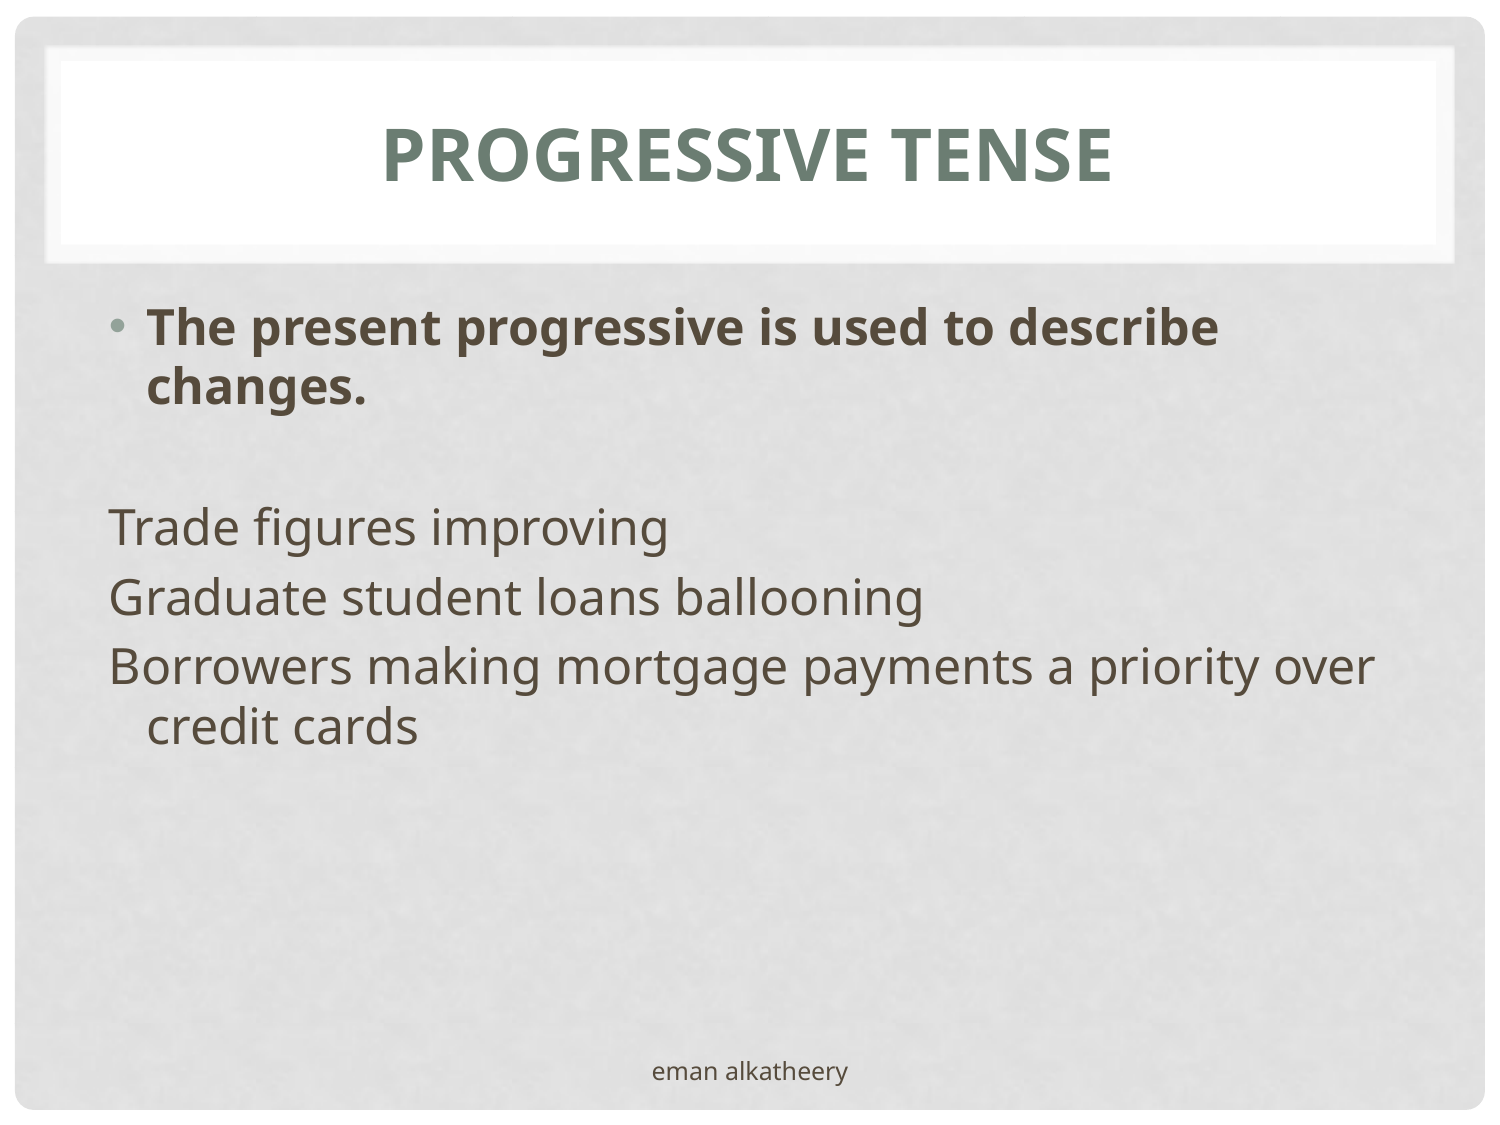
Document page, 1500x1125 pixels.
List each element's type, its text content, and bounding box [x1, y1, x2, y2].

title Progressive tense [69, 66, 1425, 238]
footer eman alkatheery [512, 1042, 988, 1103]
list The present progressive is used to describe changes. Trade figures improving Graduate student loans ballooning Borrowers making mortgage payments a priority over credit cards [75, 287, 1425, 1005]
